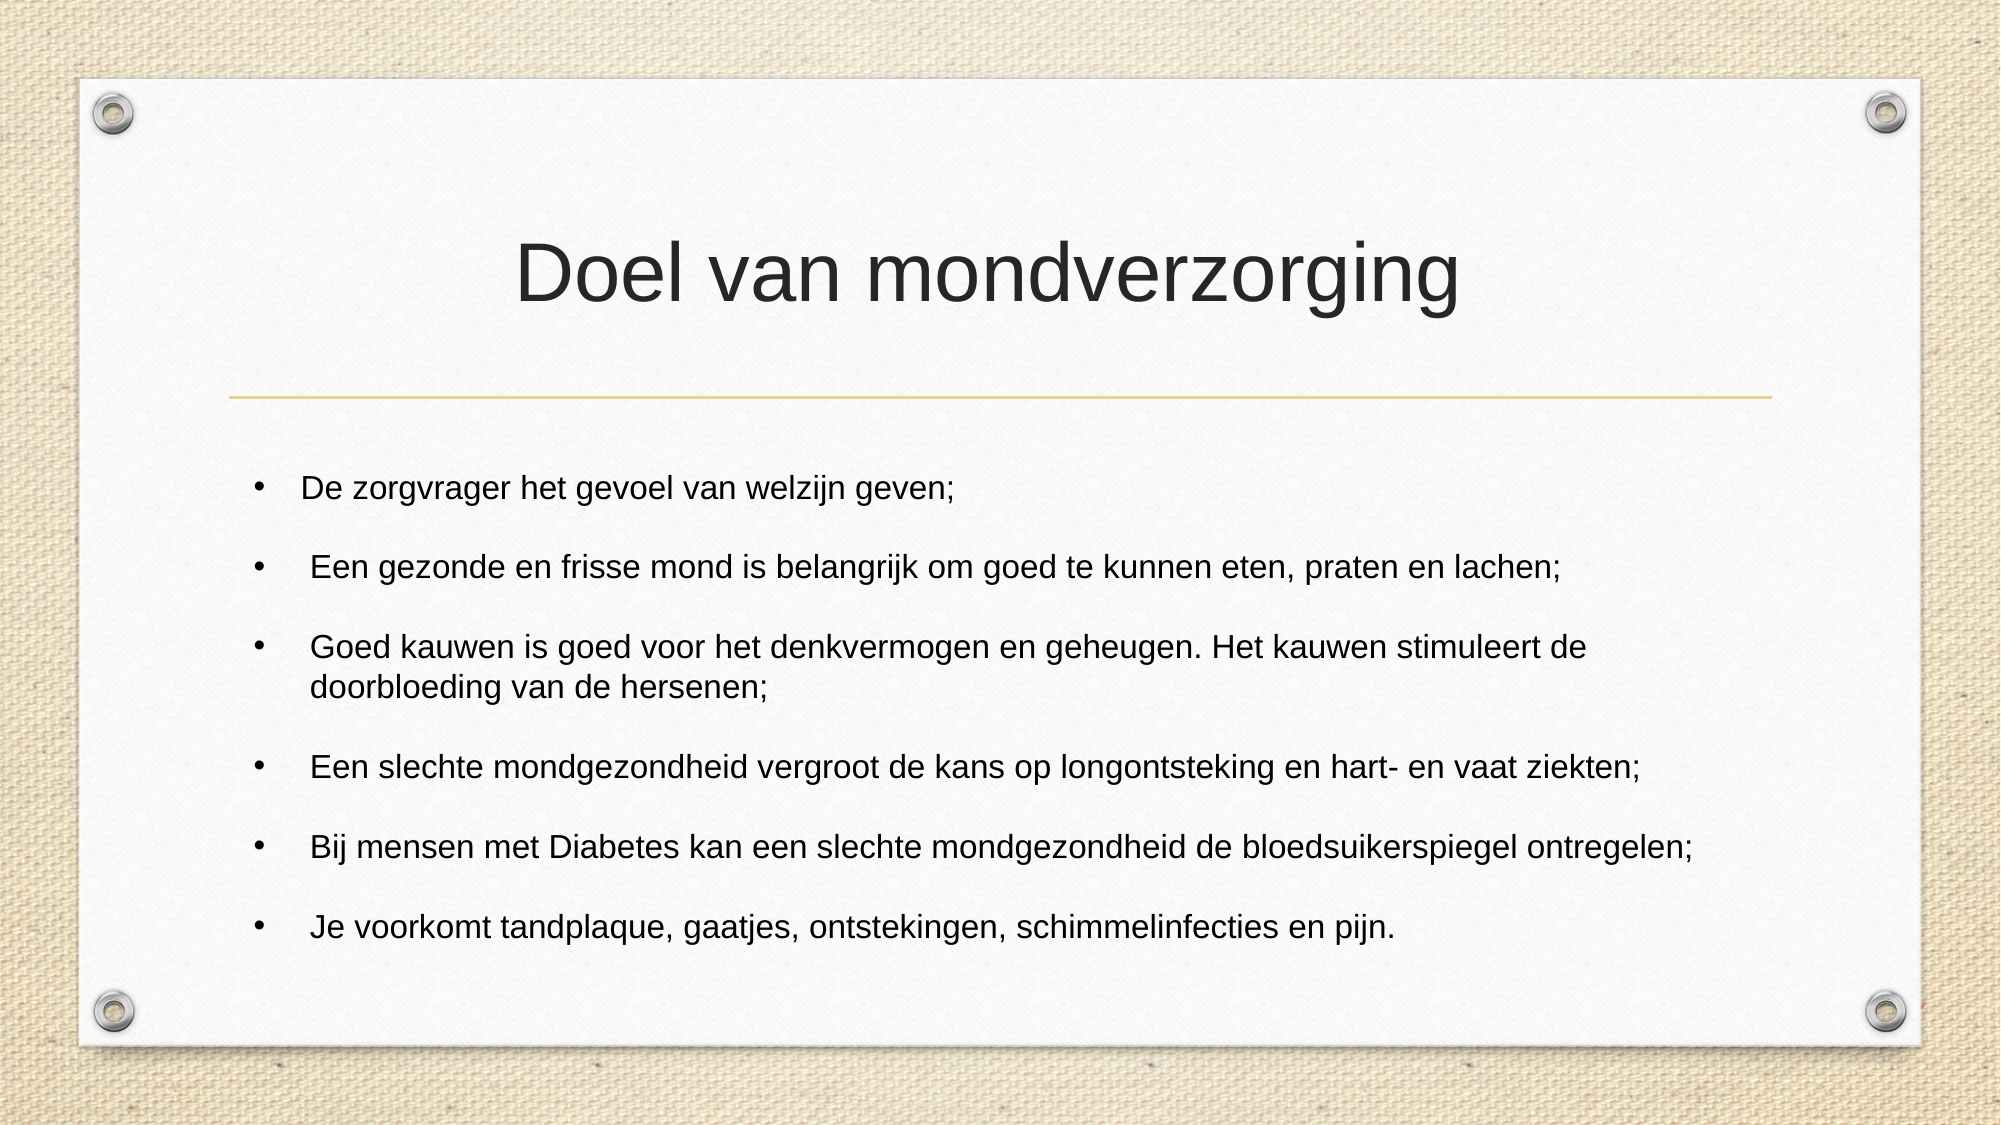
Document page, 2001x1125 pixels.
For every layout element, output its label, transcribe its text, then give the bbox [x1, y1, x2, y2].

picture [0, 0, 2001, 1125]
title Doel van mondverzorging [212, 161, 1788, 375]
text_box De zorgvrager het gevoel van welzijn geven; Een gezonde en frisse mond is belangrijk om goed te kunnen eten, praten en lachen; Goed kauwen is goed voor het denkvermogen en geheugen. Het kauwen stimuleert de doorbloeding van de hersenen; Een slechte mondgezondheid vergroot de kans op longontsteking en hart- en vaat ziekten; Bij mensen met Diabetes kan een slechte mondgezondheid de bloedsuikerspiegel ontregelen; Je voorkomt tandplaque, gaatjes, ontstekingen, schimmelinfecties en pijn. [238, 418, 1788, 953]
